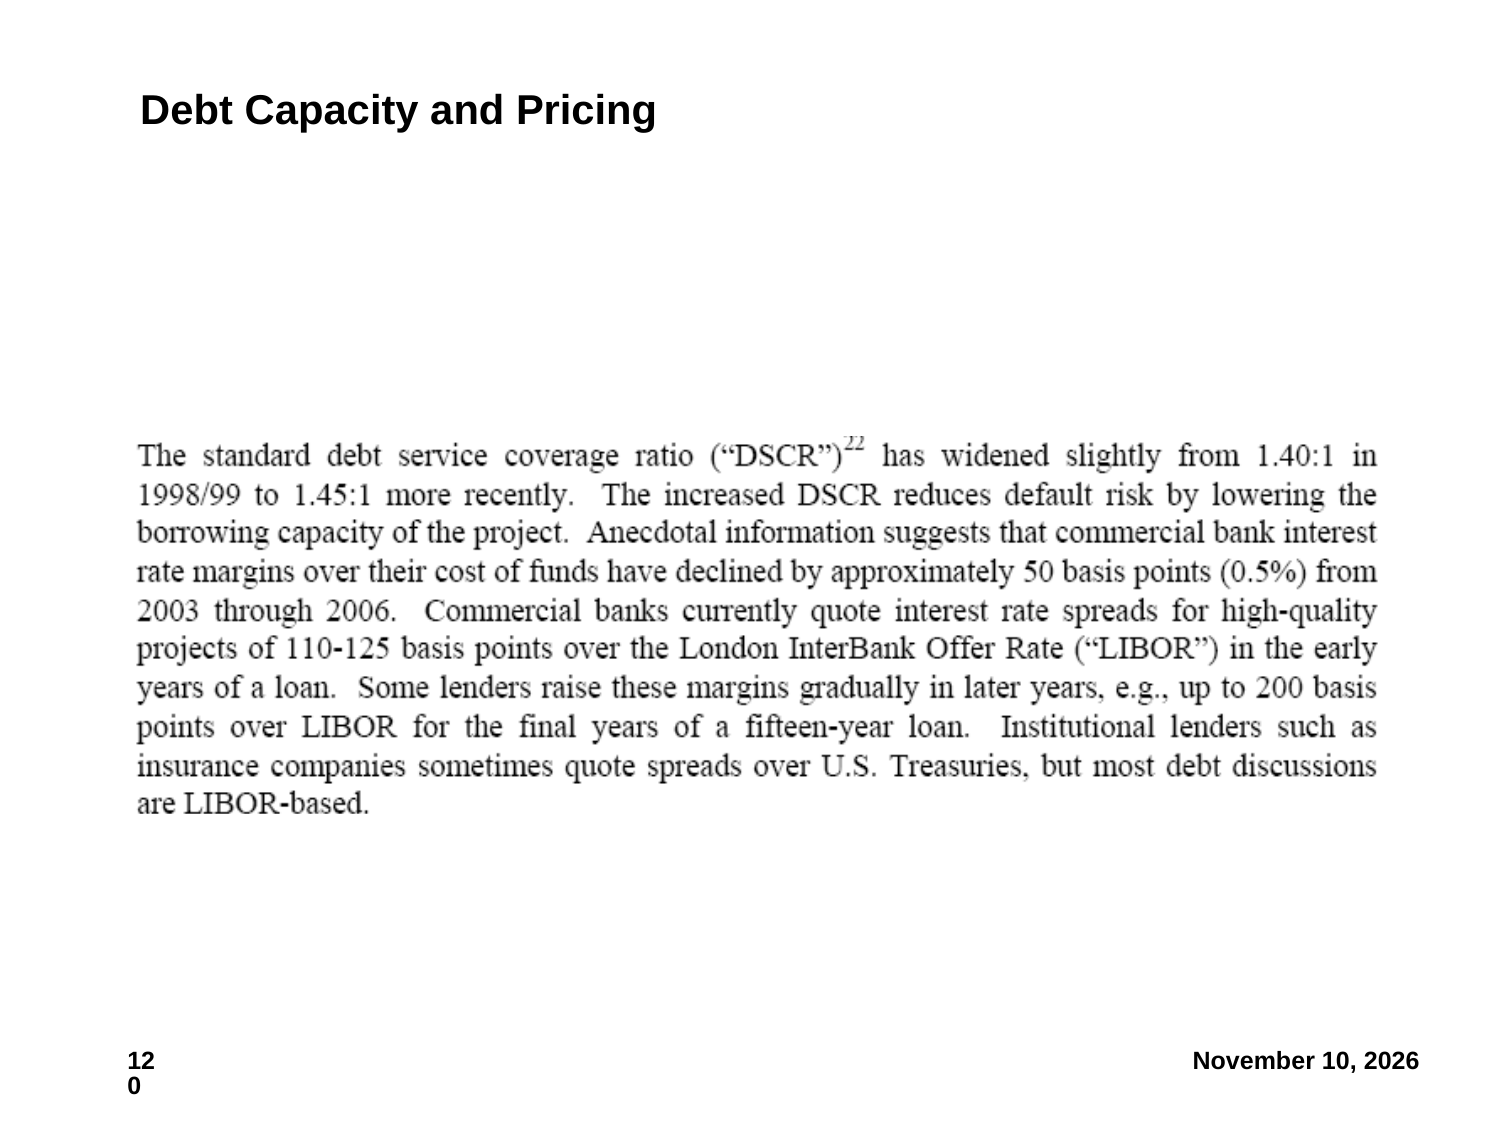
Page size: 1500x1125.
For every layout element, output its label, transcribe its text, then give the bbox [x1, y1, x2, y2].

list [124, 436, 1413, 814]
title Debt Capacity and Pricing [124, 74, 1376, 226]
